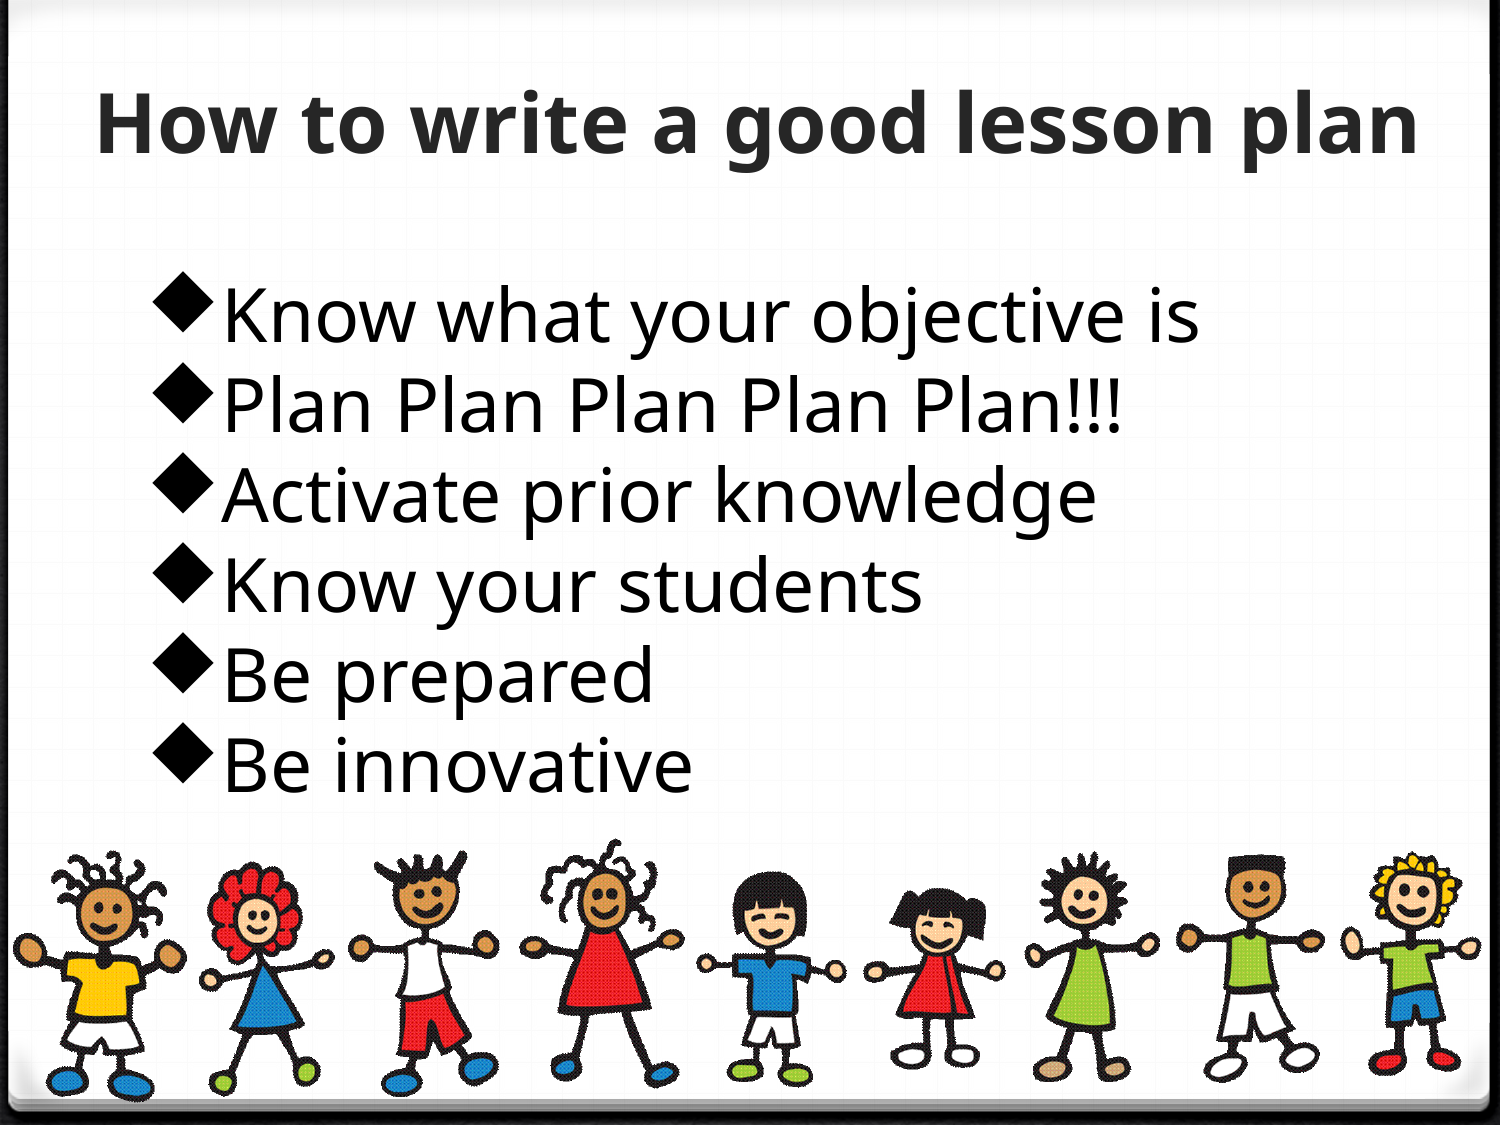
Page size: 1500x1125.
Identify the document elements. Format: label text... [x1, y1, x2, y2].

picture [0, 0, 1500, 1125]
title How to write a good lesson plan [16, 2, 1500, 239]
text_box Know what your objective is Plan Plan Plan Plan Plan!!! Activate prior knowledge Know your students Be prepared Be innovative [132, 259, 1300, 815]
